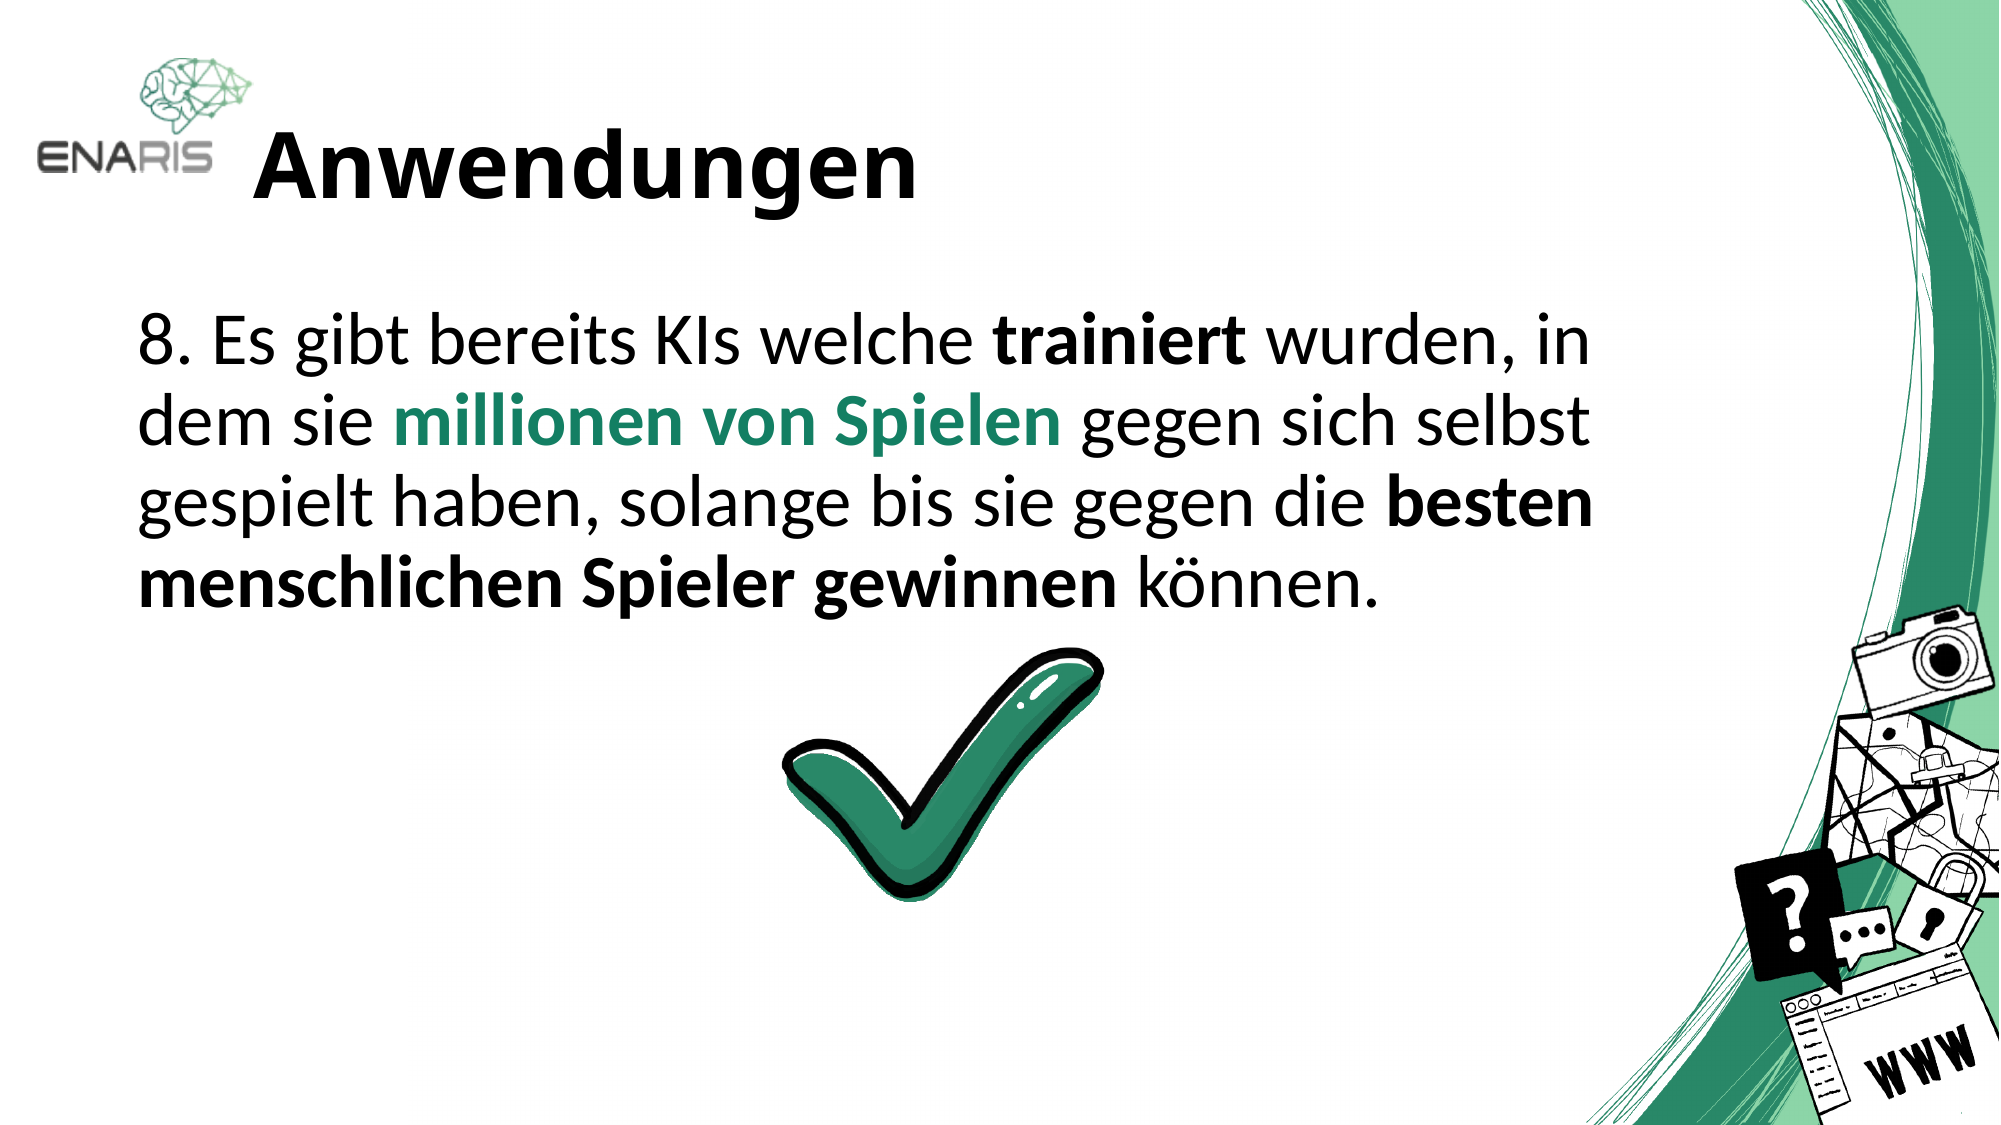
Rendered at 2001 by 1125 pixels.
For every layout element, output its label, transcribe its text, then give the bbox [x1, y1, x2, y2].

picture [408, 0, 1999, 1125]
picture [37, 58, 254, 173]
title Anwendungen [253, 59, 1863, 278]
list 8. Es gibt bereits KIs welche trainiert wurden, in dem sie millionen von Spielen gegen sich selbst gespielt haben, solange bis sie gegen die besten menschlichen Spieler gewinnen können. [137, 299, 1728, 1014]
